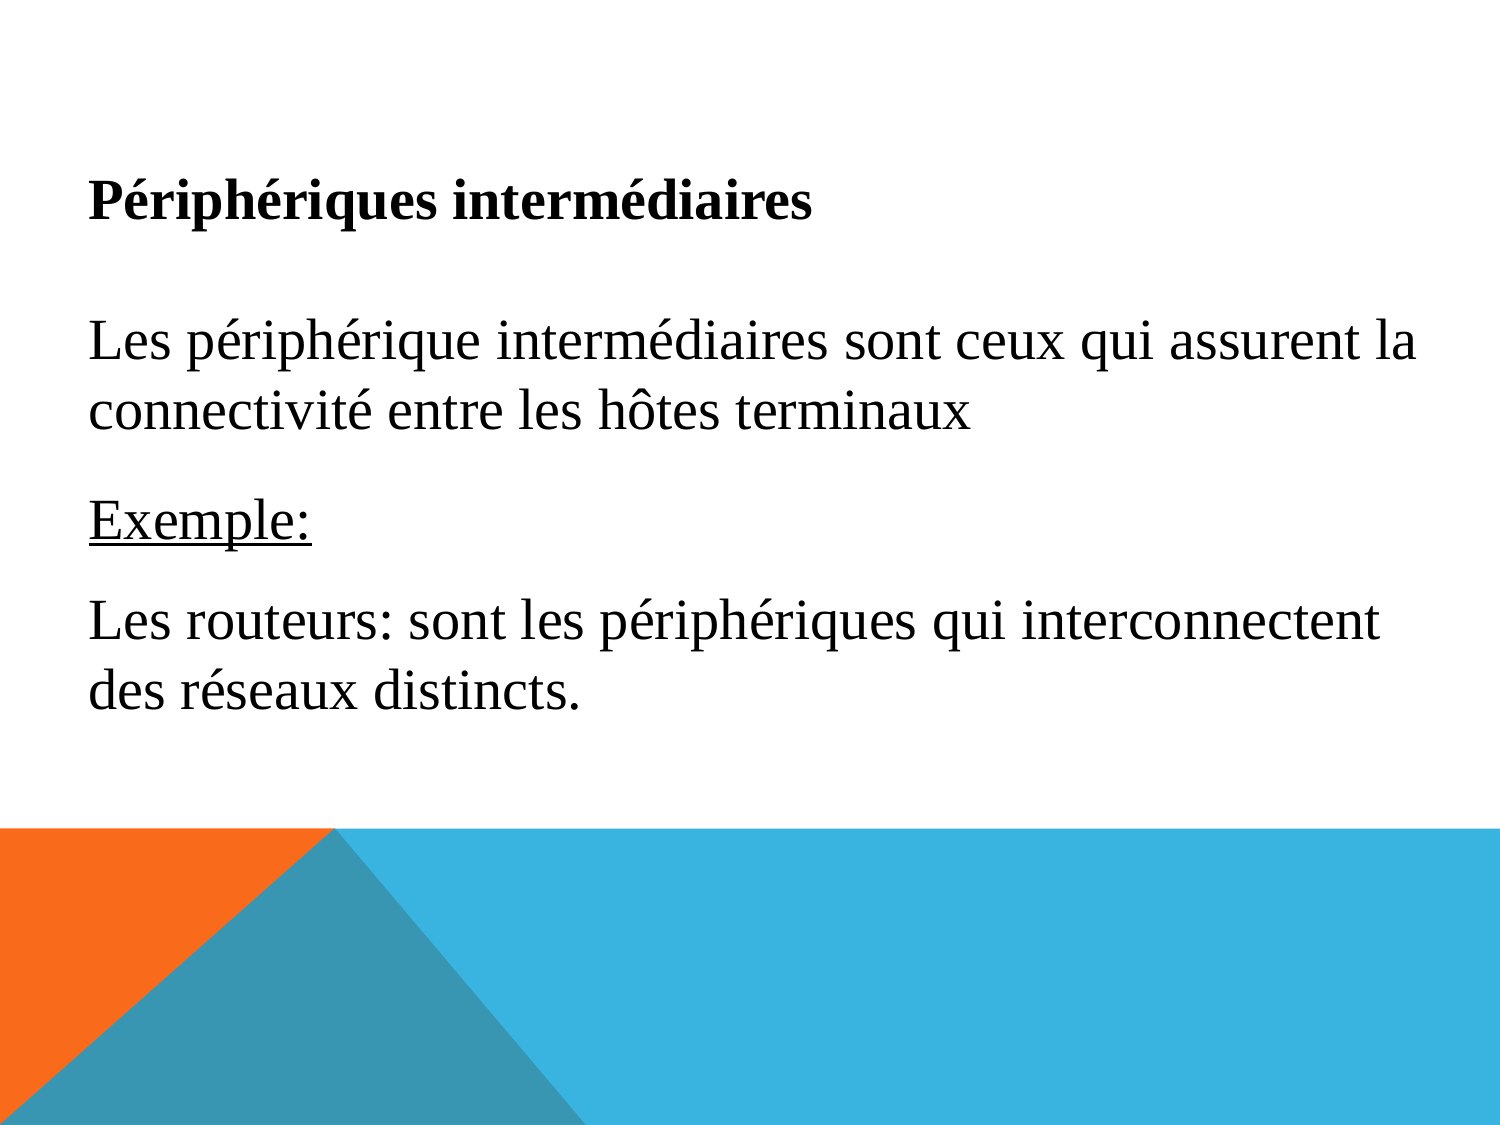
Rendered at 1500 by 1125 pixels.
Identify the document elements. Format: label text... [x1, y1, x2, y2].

text_box Périphériques intermédiaires Les périphérique intermédiaires sont ceux qui assurent la connectivité entre les hôtes terminaux Exemple: Les routeurs: sont les périphériques qui interconnectent des réseaux distincts. [73, 153, 1458, 729]
